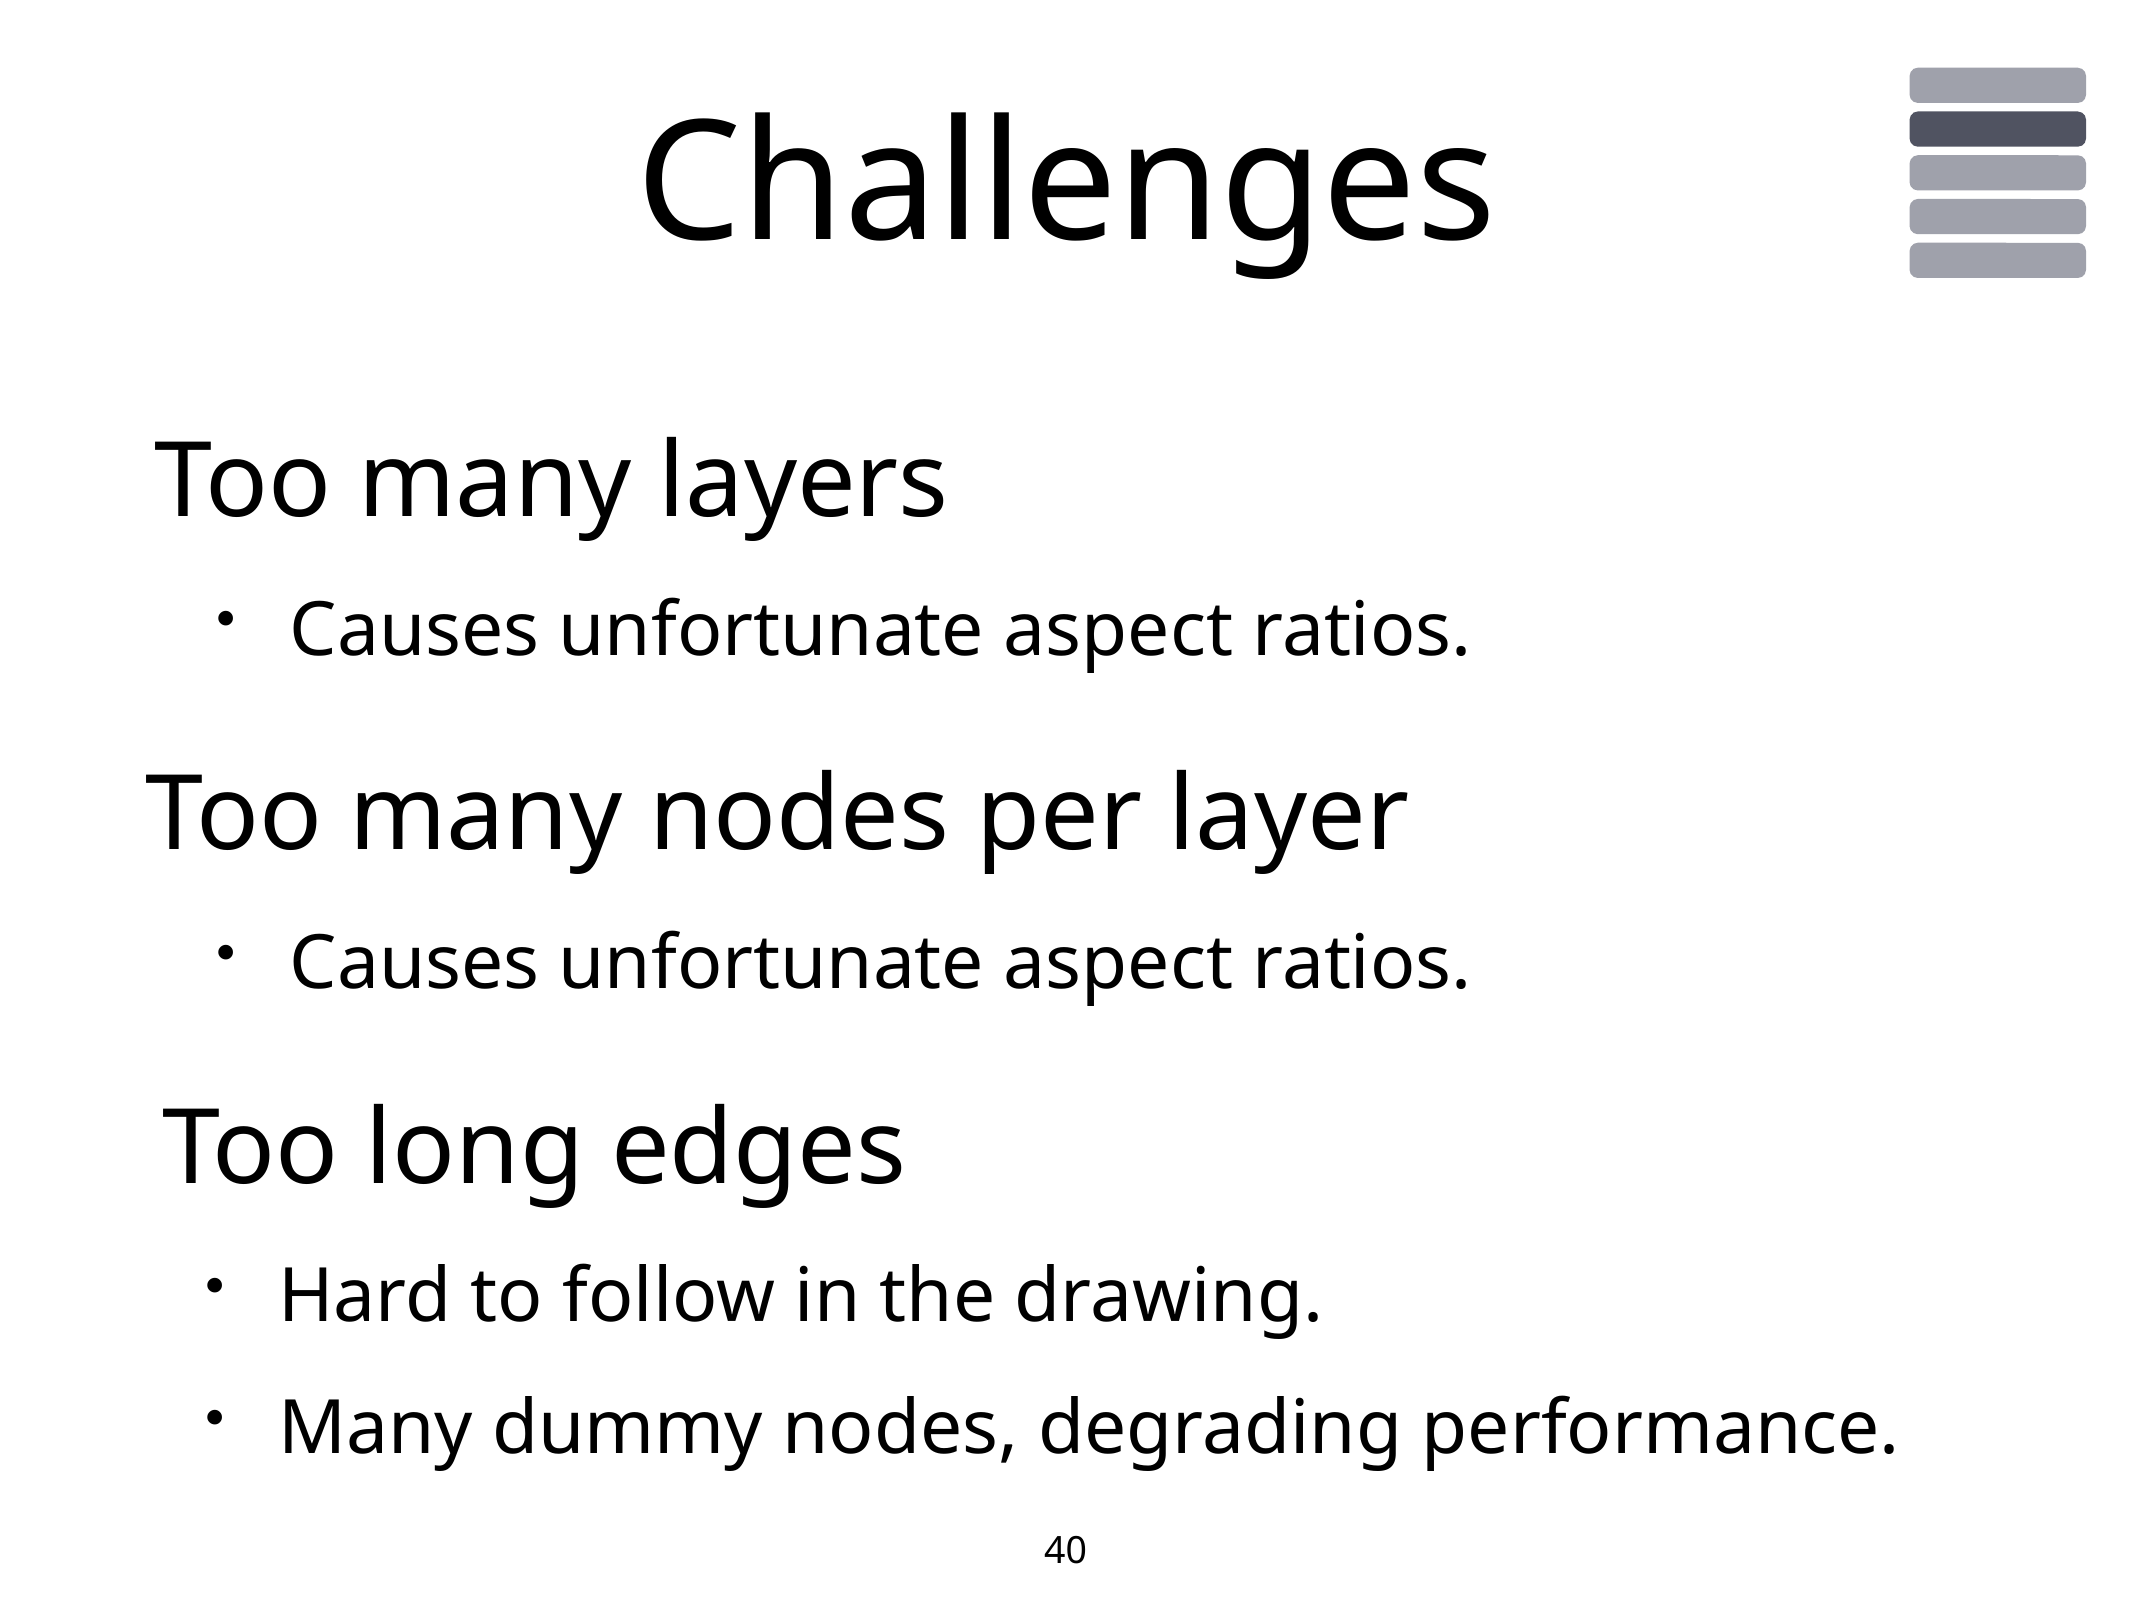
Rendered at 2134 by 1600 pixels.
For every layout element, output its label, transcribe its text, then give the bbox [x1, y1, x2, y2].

text_box Causes unfortunate aspect ratios. [208, 571, 1481, 679]
title Challenges [155, 0, 1978, 351]
text_box Too long edges [154, 1070, 916, 1213]
text_box Hard to follow in the drawing. Many dummy nodes, degrading performance. [197, 1238, 1910, 1477]
text_box Too many layers [146, 404, 958, 546]
text_box Too many nodes per layer [137, 737, 1419, 880]
slide_number 40 [1034, 1517, 1097, 1581]
text_box Causes unfortunate aspect ratios. [208, 905, 1481, 1012]
